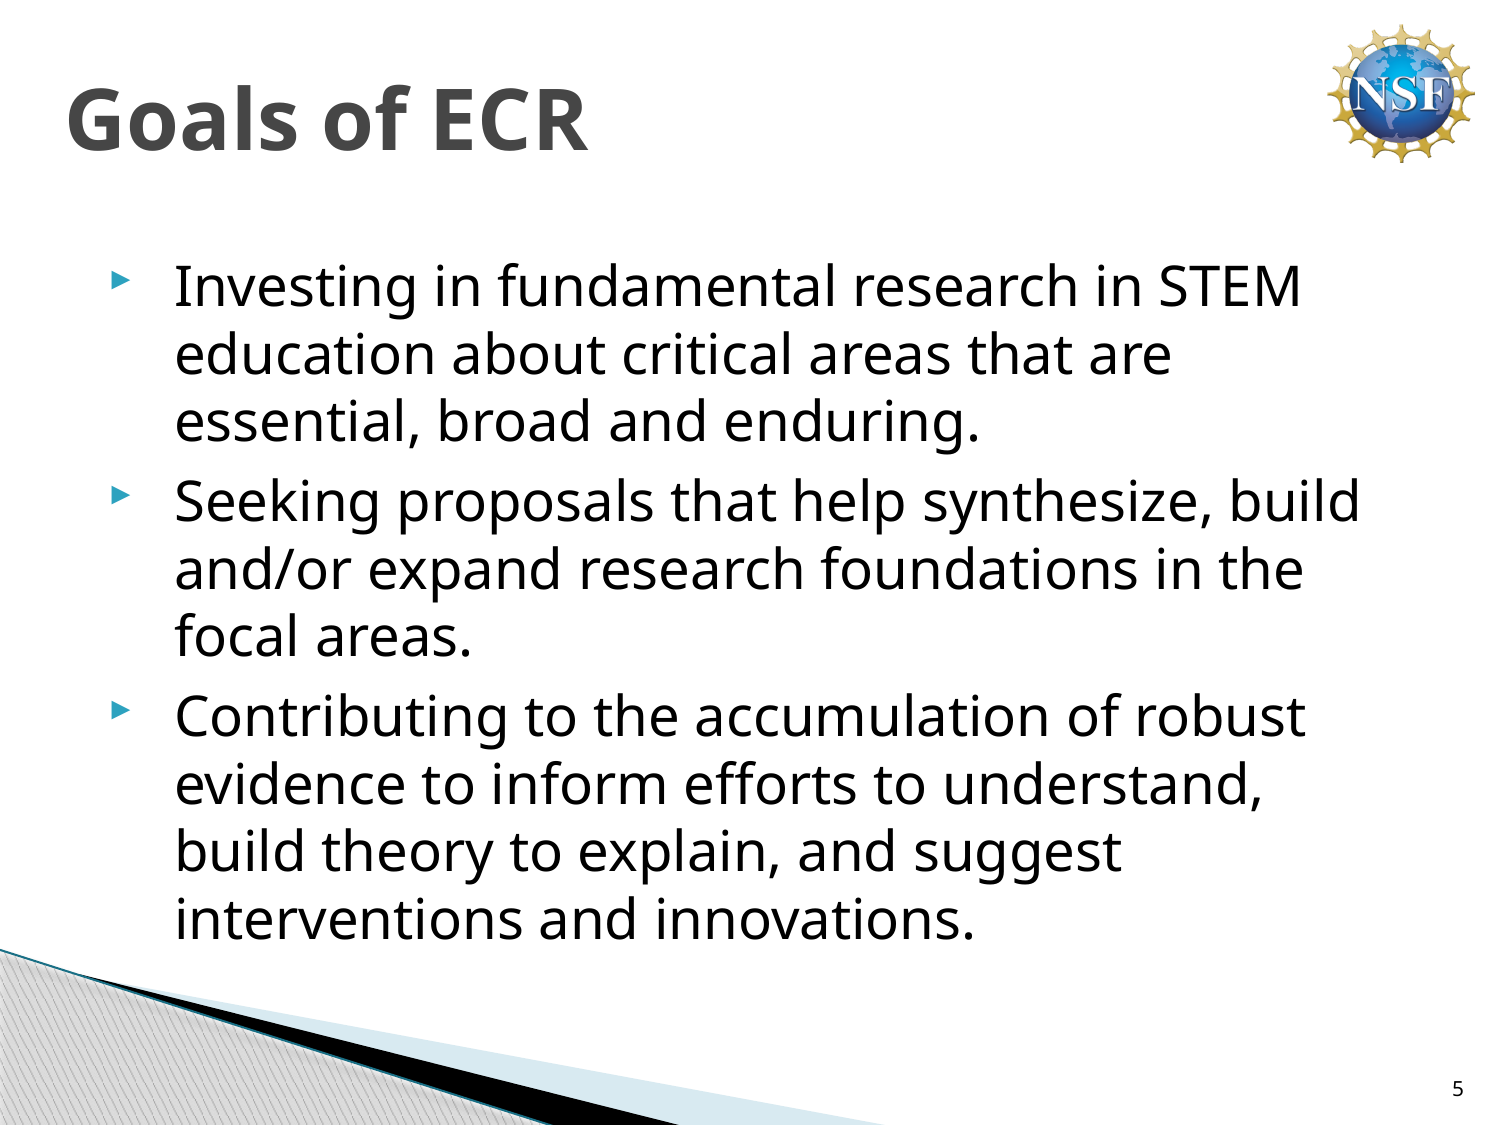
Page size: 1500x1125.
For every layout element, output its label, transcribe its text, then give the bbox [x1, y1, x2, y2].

list Investing in fundamental research in STEM education about critical areas that are essential, broad and enduring. Seeking proposals that help synthesize, build and/or expand research foundations in the focal areas. Contributing to the accumulation of robust evidence to inform efforts to understand, build theory to explain, and suggest interventions and innovations. [75, 243, 1425, 986]
picture [1327, 24, 1475, 163]
slide_number 5 [1418, 1051, 1479, 1112]
title Goals of ECR [50, 45, 1288, 188]
